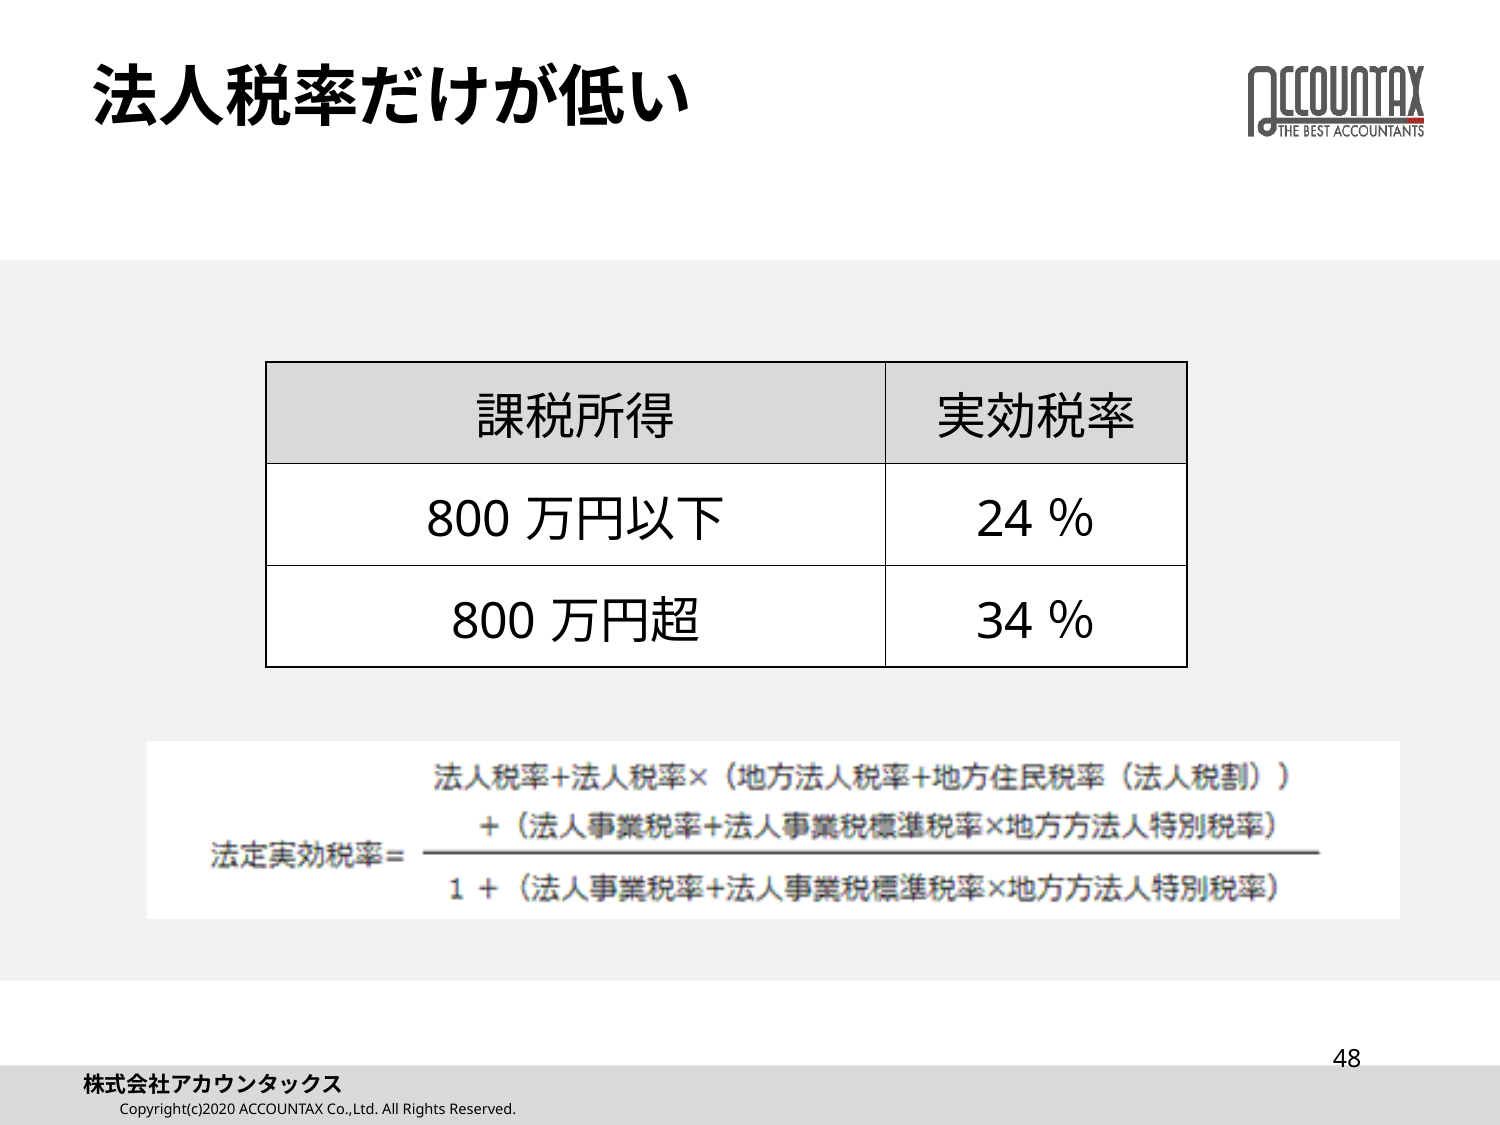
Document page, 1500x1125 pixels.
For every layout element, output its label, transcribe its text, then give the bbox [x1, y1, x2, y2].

table_header 課税所得 [267, 363, 885, 463]
picture [147, 741, 1400, 920]
picture [1353, 66, 1424, 137]
table_cell 34％ [886, 566, 1186, 666]
table_cell 800万円超 [267, 566, 885, 666]
table_cell 800万円以下 [267, 464, 885, 565]
title 法人税率だけが低い [76, 31, 1353, 157]
slide_number 48 [1269, 1034, 1425, 1083]
table_header 実効税率 [886, 363, 1186, 463]
table_cell 24％ [886, 464, 1186, 565]
text_box [0, 260, 1500, 981]
